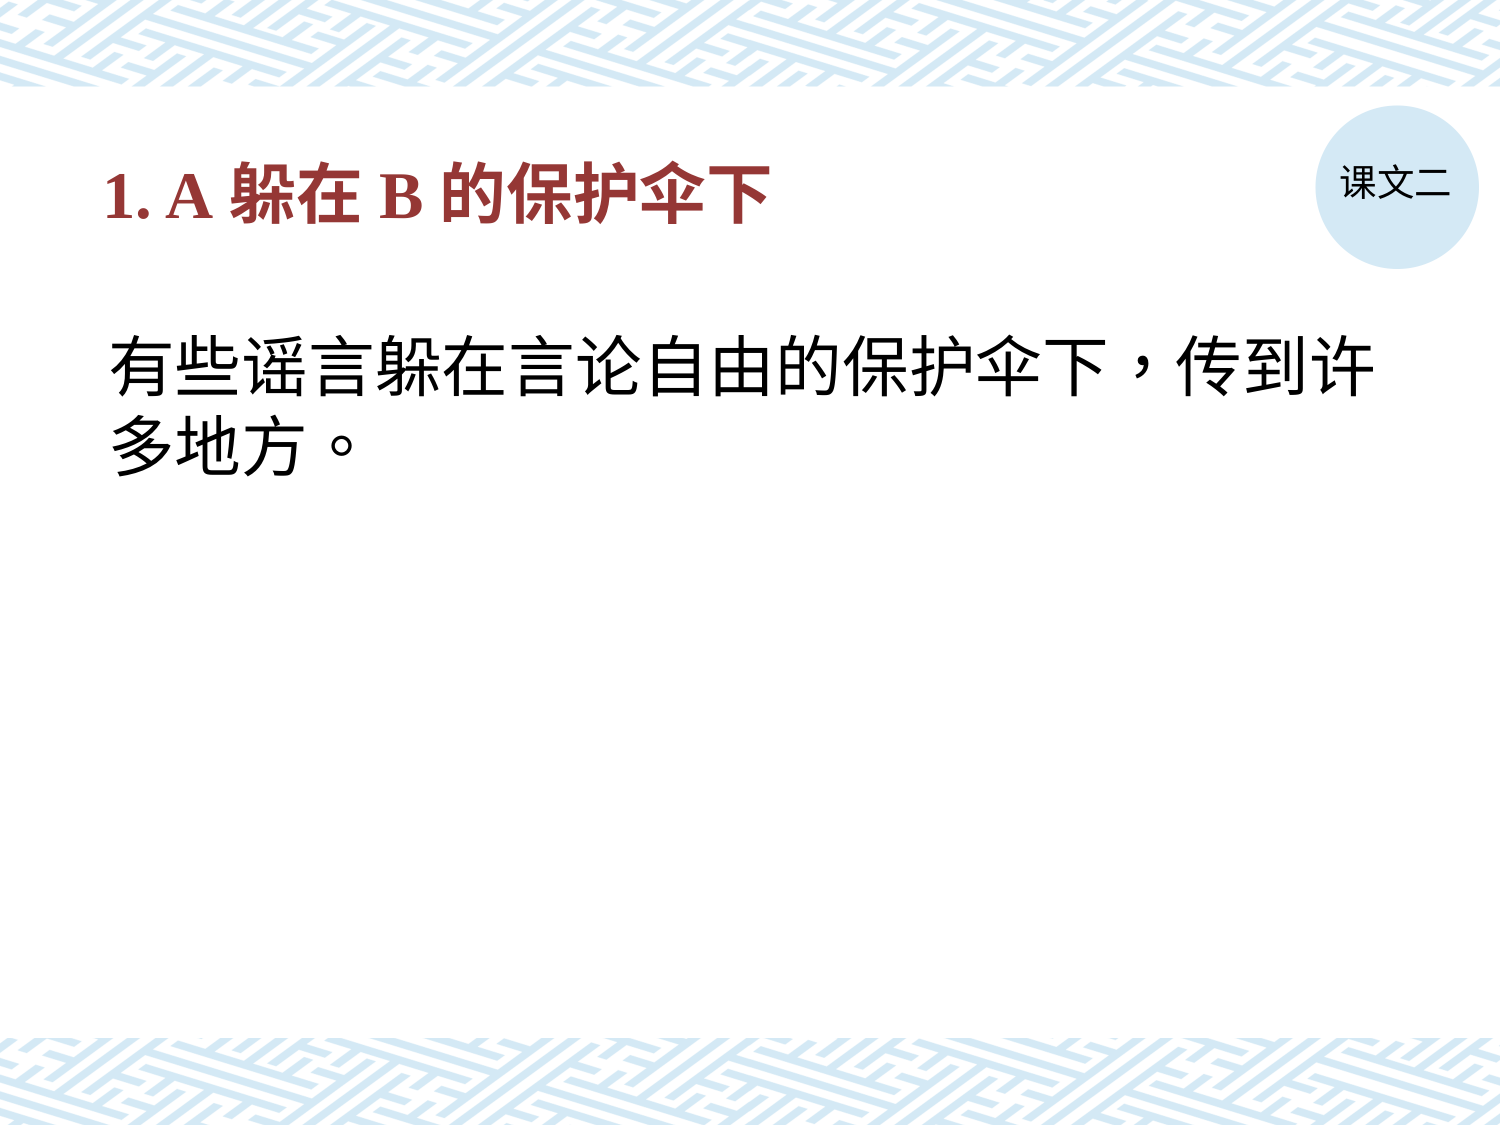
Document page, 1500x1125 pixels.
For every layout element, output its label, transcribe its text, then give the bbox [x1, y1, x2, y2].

text_box 课文二 [1325, 151, 1500, 212]
list 有些谣言躲在言论自由的保护伞下，传到许多地方。 [108, 324, 1403, 702]
picture [0, 0, 1500, 1125]
title 1. A躲在B的保护伞下 [102, 152, 1340, 278]
